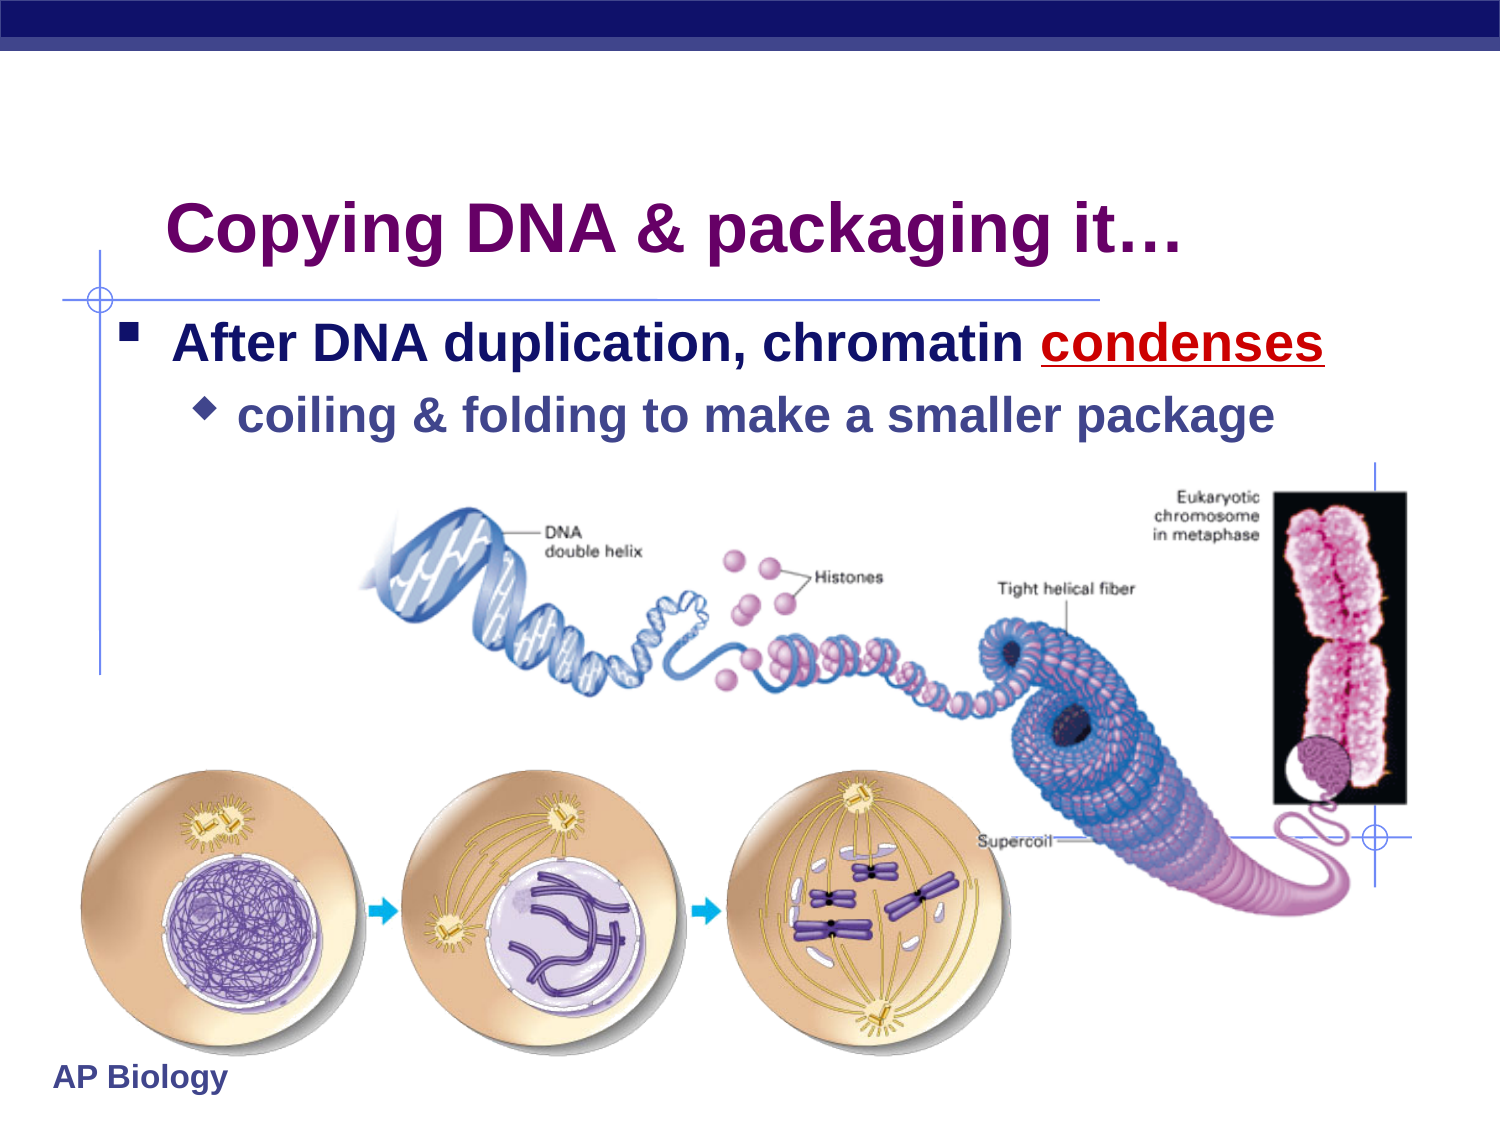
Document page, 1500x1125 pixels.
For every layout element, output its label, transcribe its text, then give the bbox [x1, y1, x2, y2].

list After DNA duplication, chromatin condenses coiling & folding to make a smaller package [99, 299, 1413, 487]
title Copying DNA & packaging it… [149, 174, 1303, 276]
picture [74, 462, 1431, 1061]
